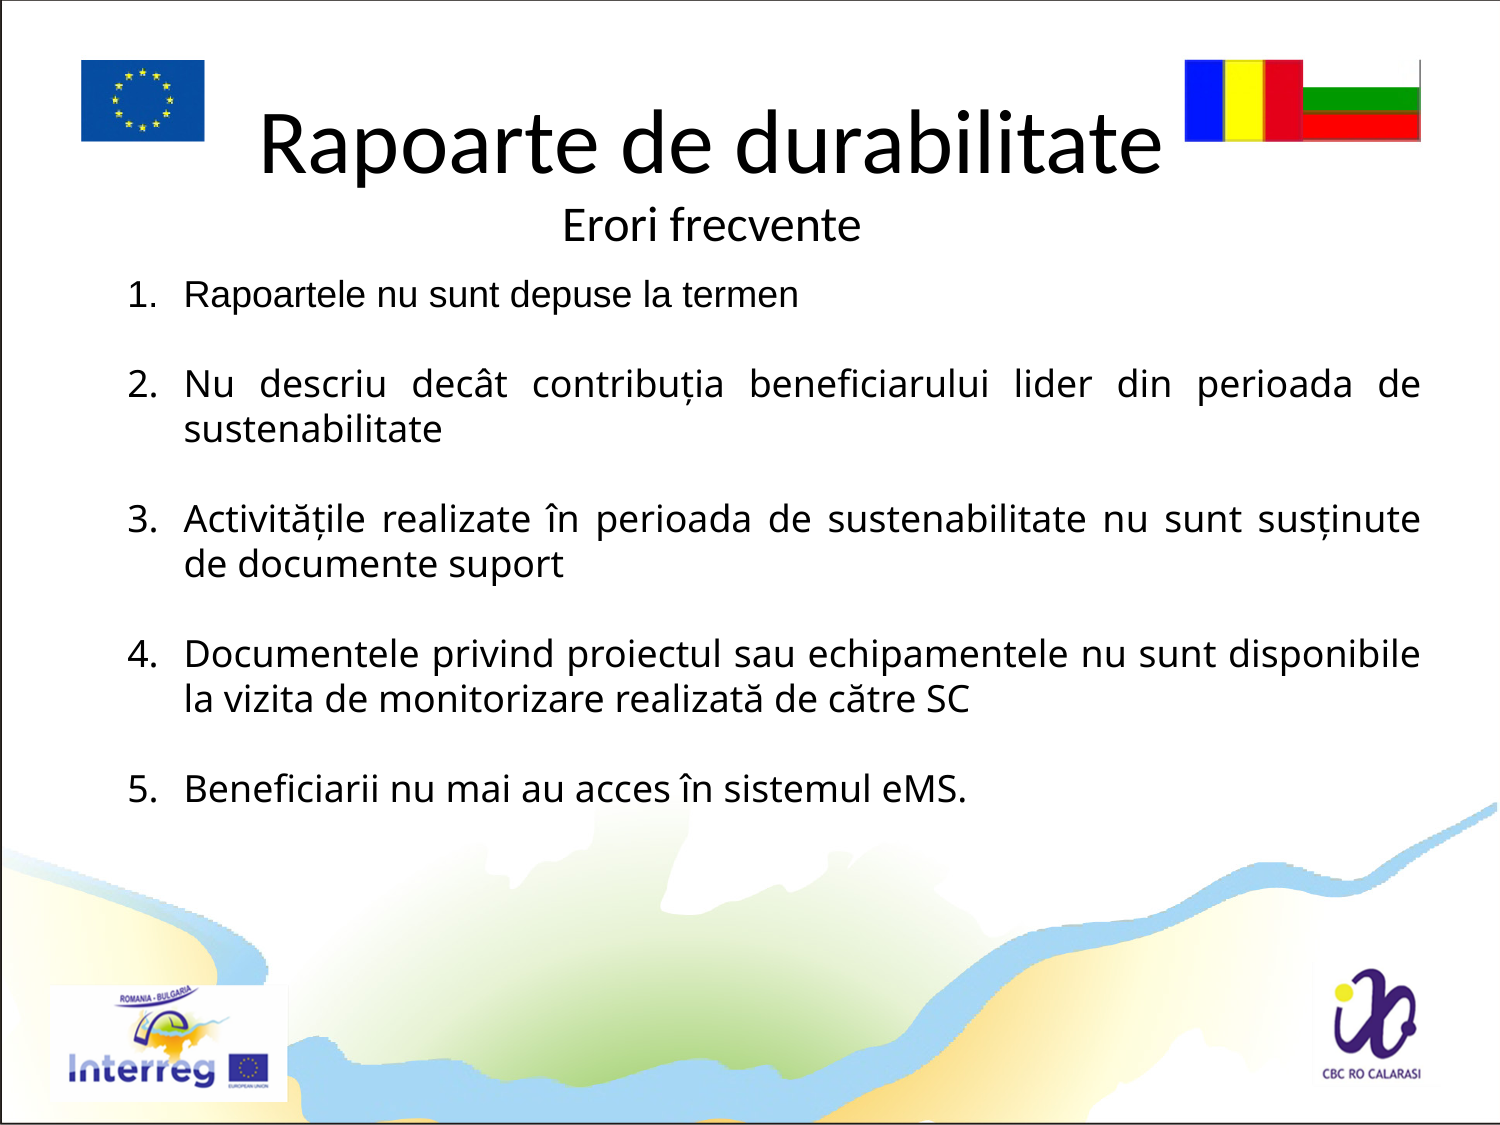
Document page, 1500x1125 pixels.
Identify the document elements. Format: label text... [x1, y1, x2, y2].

text_box Rapoartele nu sunt depuse la termen Nu descriu decât contribuția beneficiarului lider din perioada de sustenabilitate Activitățile realizate în perioada de sustenabilitate nu sunt susținute de documente suport Documentele privind proiectul sau echipamentele nu sunt disponibile la vizita de monitorizare realizată de către SC Beneficiarii nu mai au acces în sistemul eMS. [112, 262, 1438, 960]
title Rapoarte de durabilitate Erori frecvente [36, 136, 1388, 197]
picture [0, 0, 1500, 1125]
